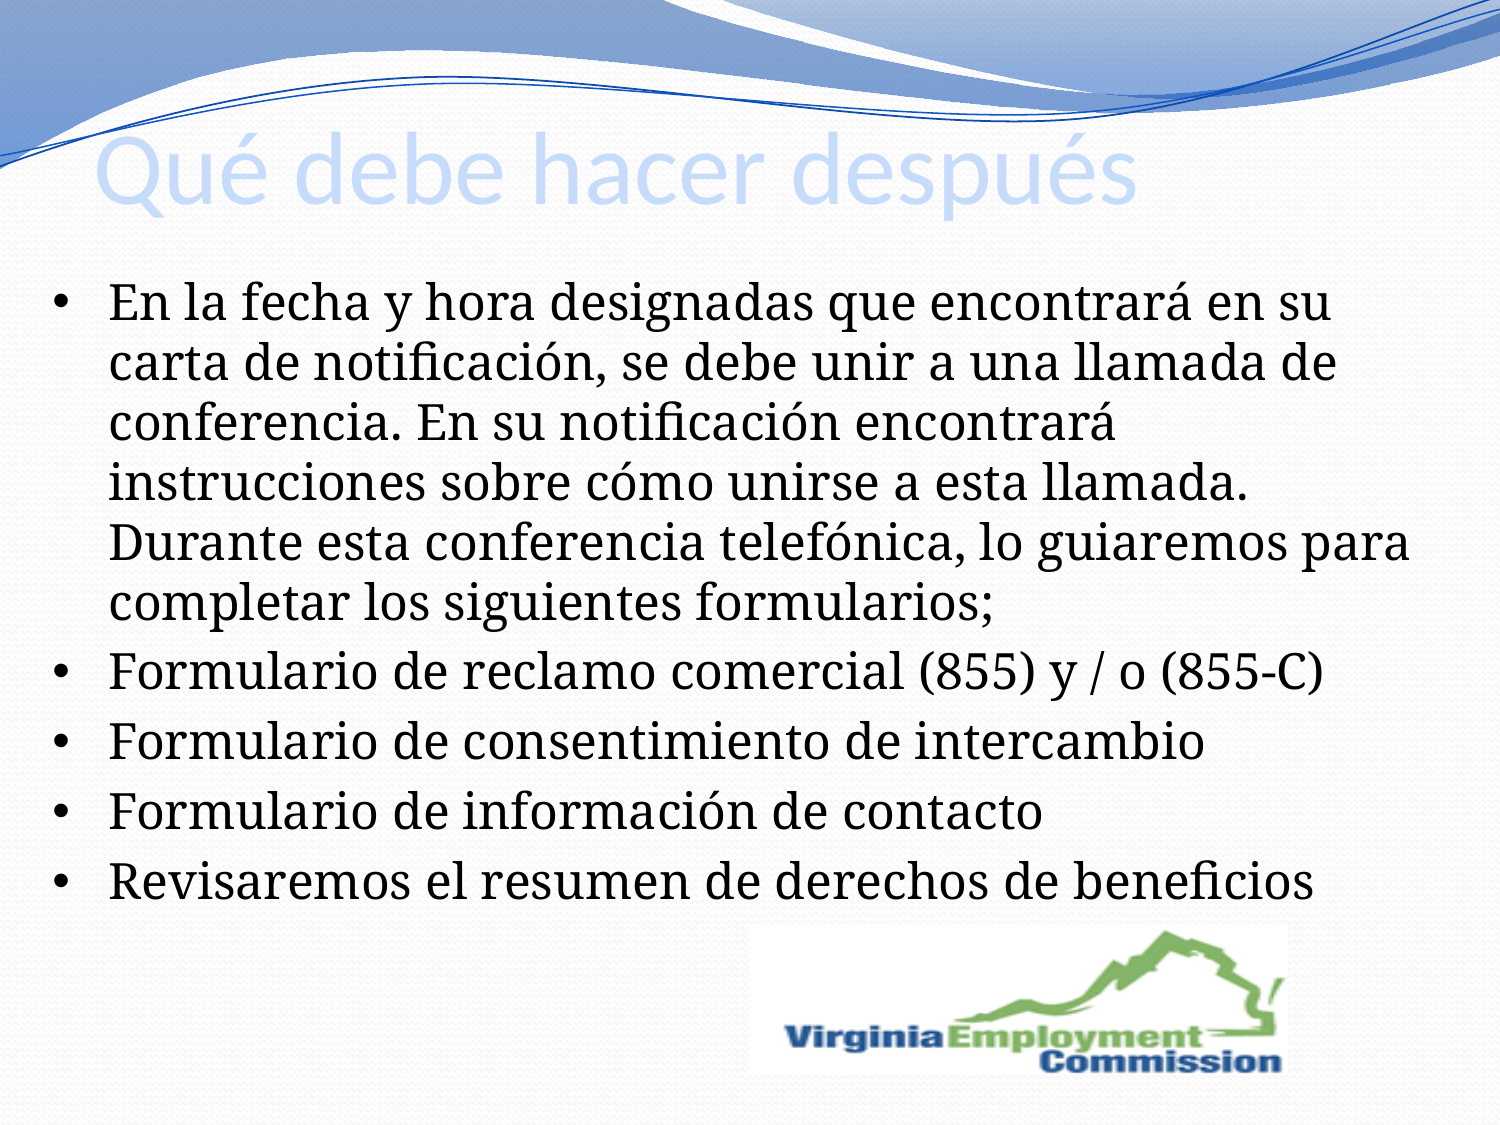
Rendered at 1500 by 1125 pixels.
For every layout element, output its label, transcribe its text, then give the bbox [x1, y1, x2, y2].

text_box En la fecha y hora designadas que encontrará en su carta de notificación, se debe unir a una llamada de conferencia. En su notificación encontrará instrucciones sobre cómo unirse a esta llamada. Durante esta conferencia telefónica, lo guiaremos para completar los siguientes formularios; Formulario de reclamo comercial (855) y / o (855-C) Formulario de consentimiento de intercambio Formulario de información de contacto Revisaremos el resumen de derechos de beneficios [37, 262, 1463, 900]
picture [749, 924, 1288, 1076]
title Qué debe hacer después [93, 99, 1407, 238]
